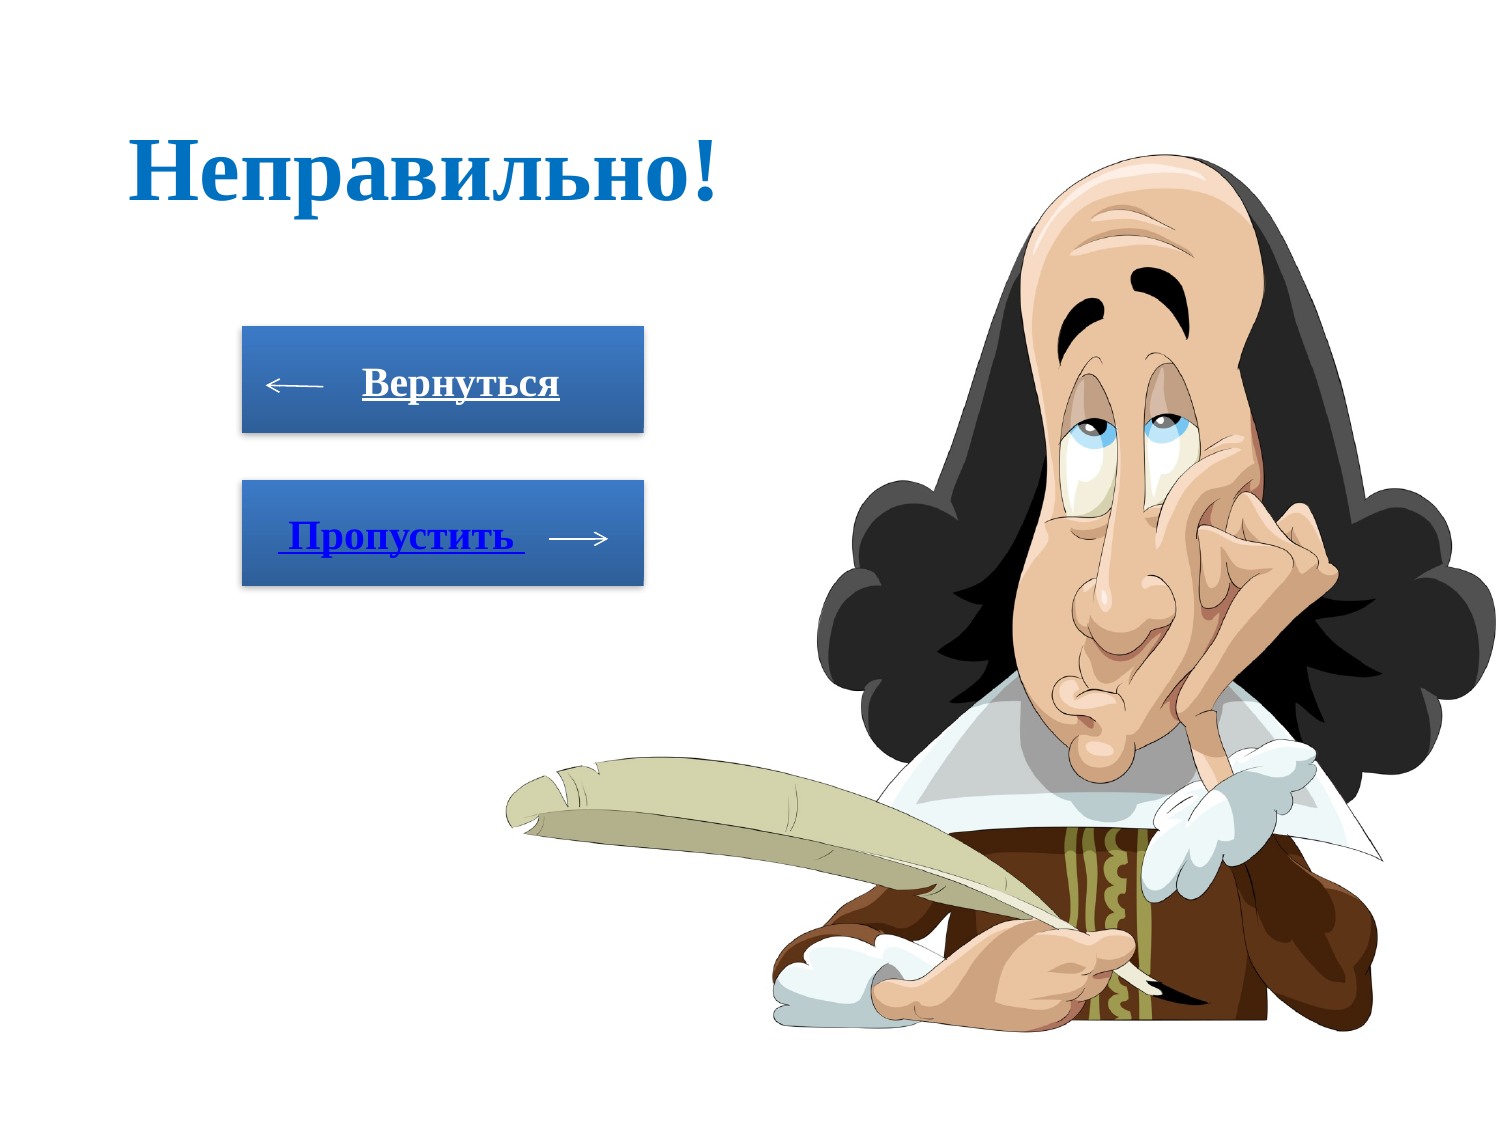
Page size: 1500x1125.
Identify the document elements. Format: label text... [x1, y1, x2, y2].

text_box Неправильно! [112, 101, 739, 227]
text_box Вернуться [242, 326, 496, 433]
text_box Пропустить [242, 479, 496, 587]
picture [501, 148, 1500, 1038]
